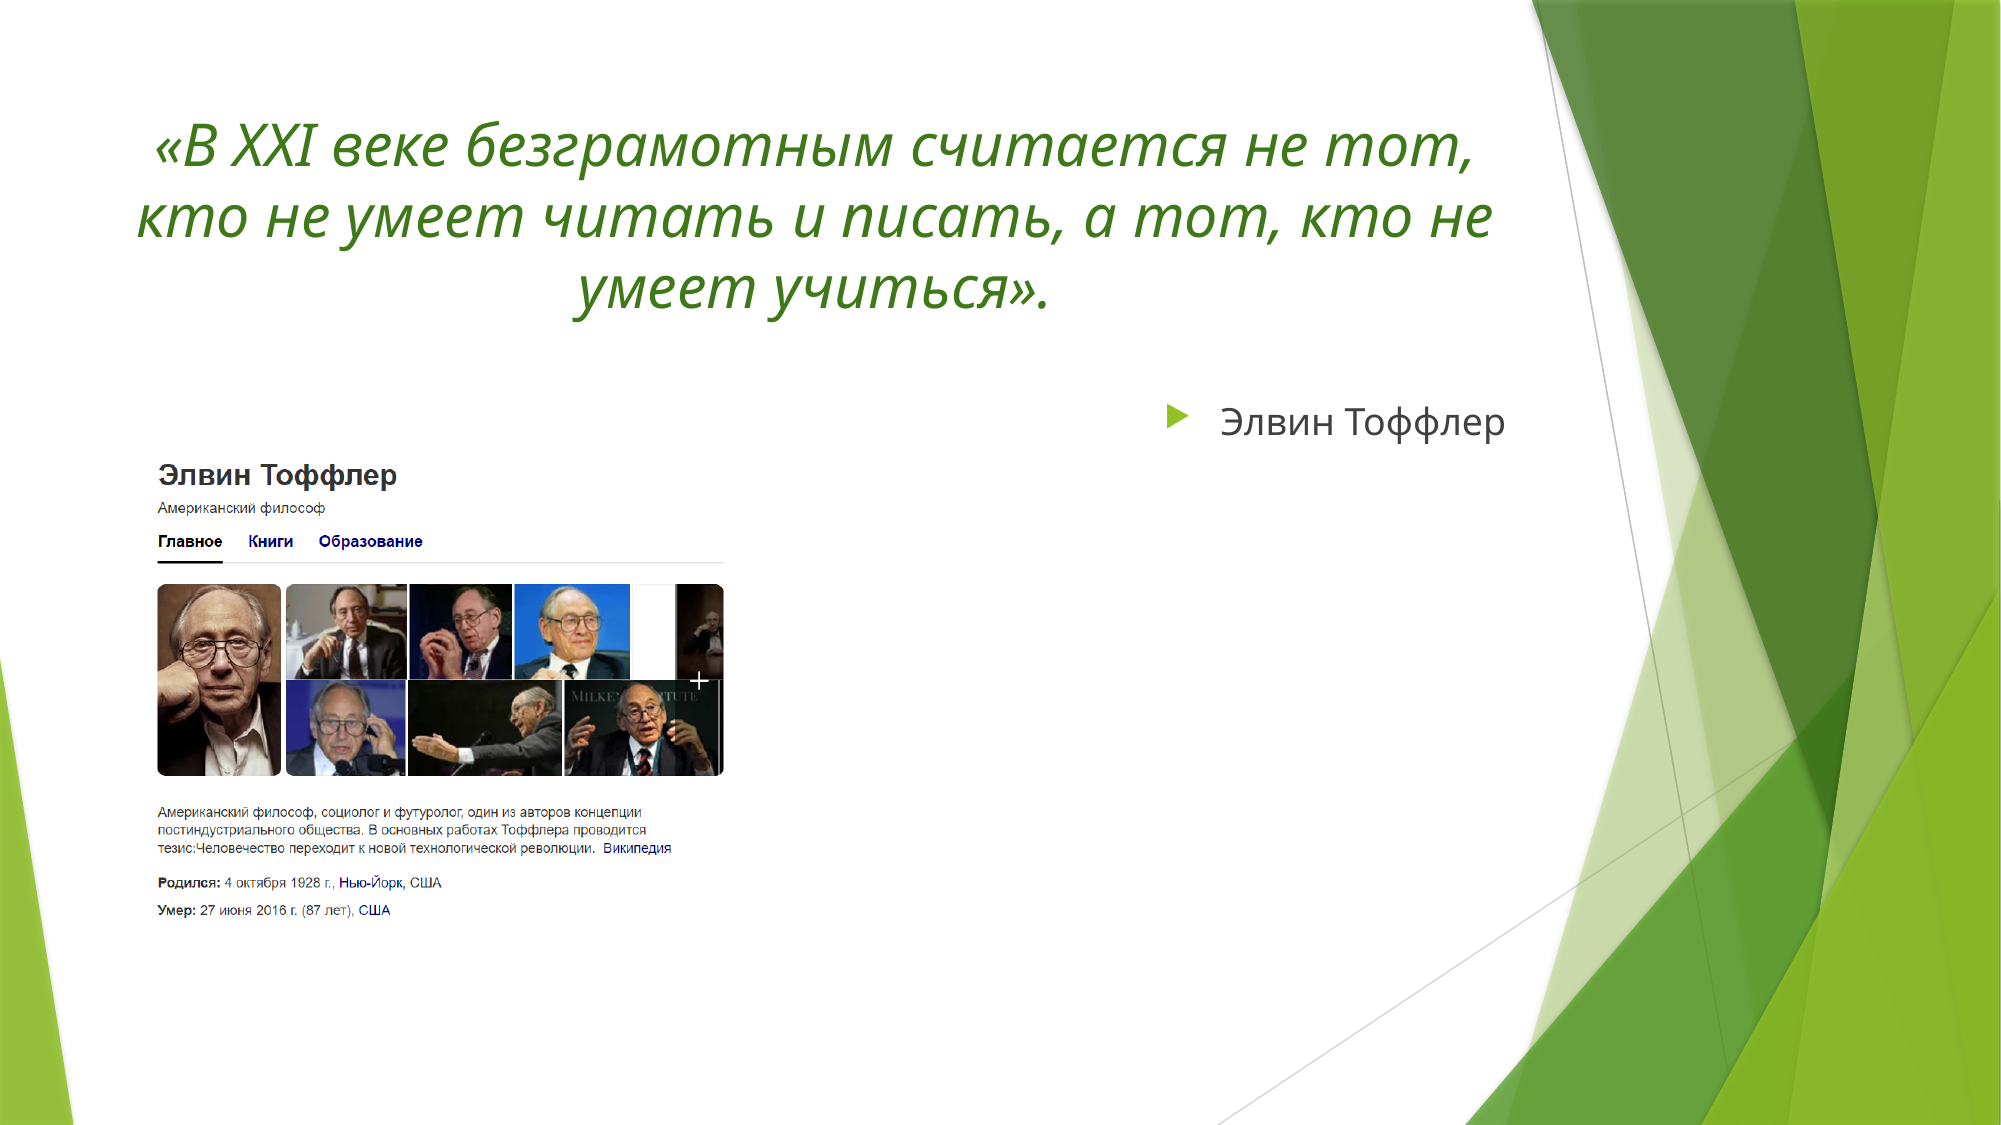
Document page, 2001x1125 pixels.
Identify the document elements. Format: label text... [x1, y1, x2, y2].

title «В XXI веке безграмотным считается не тот, кто не умеет читать и писать, а тот, кто не умеет учиться». [111, 99, 1522, 390]
list Элвин Тоффлер [111, 390, 1522, 1125]
picture [147, 457, 740, 928]
